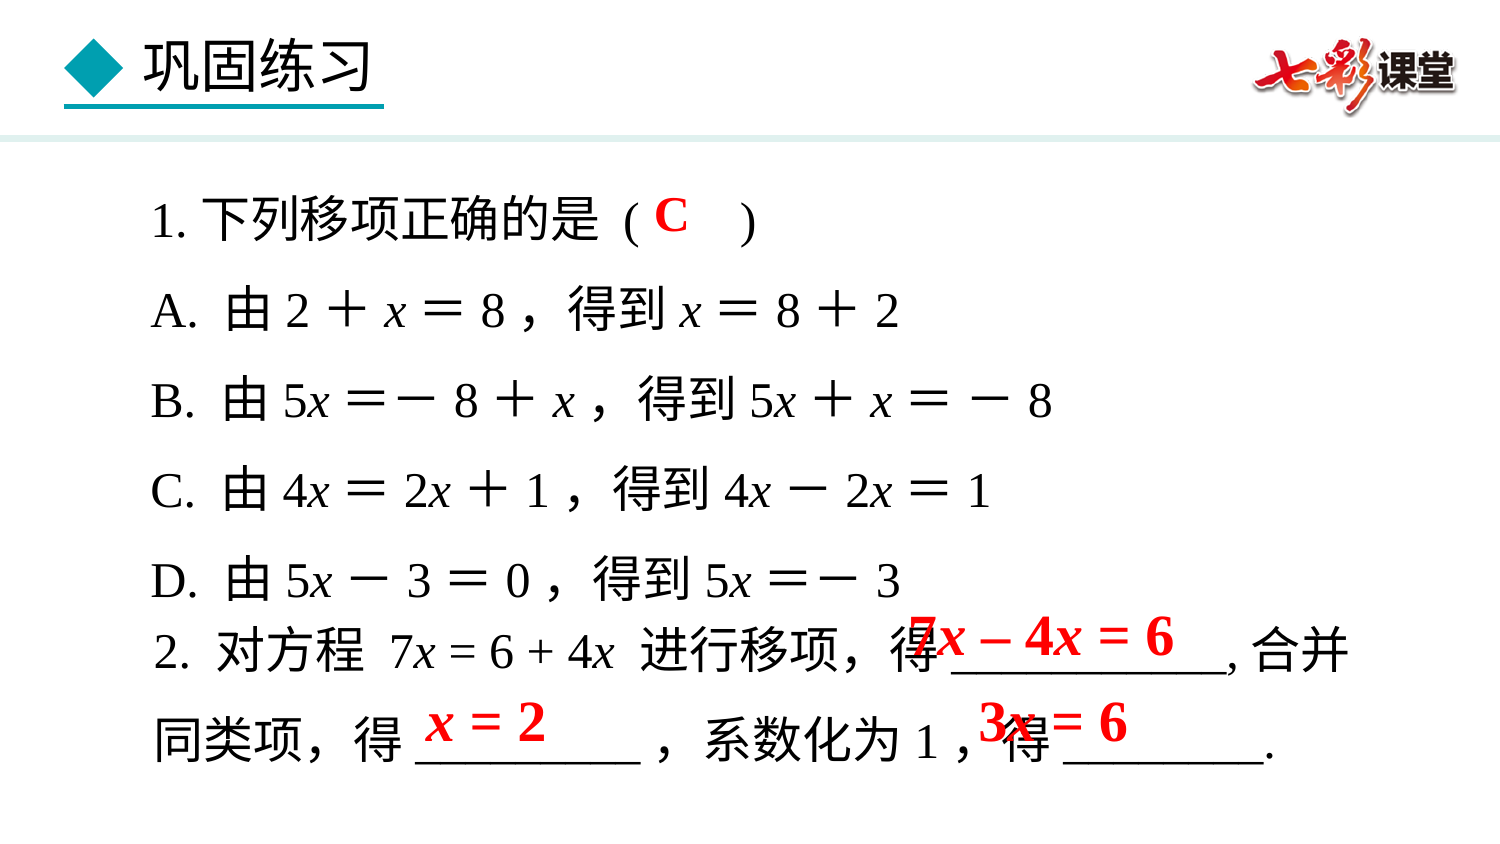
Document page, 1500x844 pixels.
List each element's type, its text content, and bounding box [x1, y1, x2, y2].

text_box 1.下列移项正确的是 ( ) A. 由2＋x＝8，得到x＝8＋2 B. 由5x＝－8＋x，得到5x＋x＝ －8 C. 由4x＝2x＋1，得到4x－2x＝1 D. 由5x－3＝0，得到5x＝－3 [135, 150, 1396, 615]
picture [1249, 32, 1461, 118]
text_box C [639, 173, 734, 249]
text_box 2. 对方程 7x = 6 + 4x 进行移项，得___________,合并同类项，得_________，系数化为1，得________. [138, 580, 1399, 776]
text_box 3x = 6 [963, 675, 1144, 761]
text_box 7x – 4x = 6 [893, 589, 1190, 675]
text_box x = 2 [396, 675, 562, 761]
